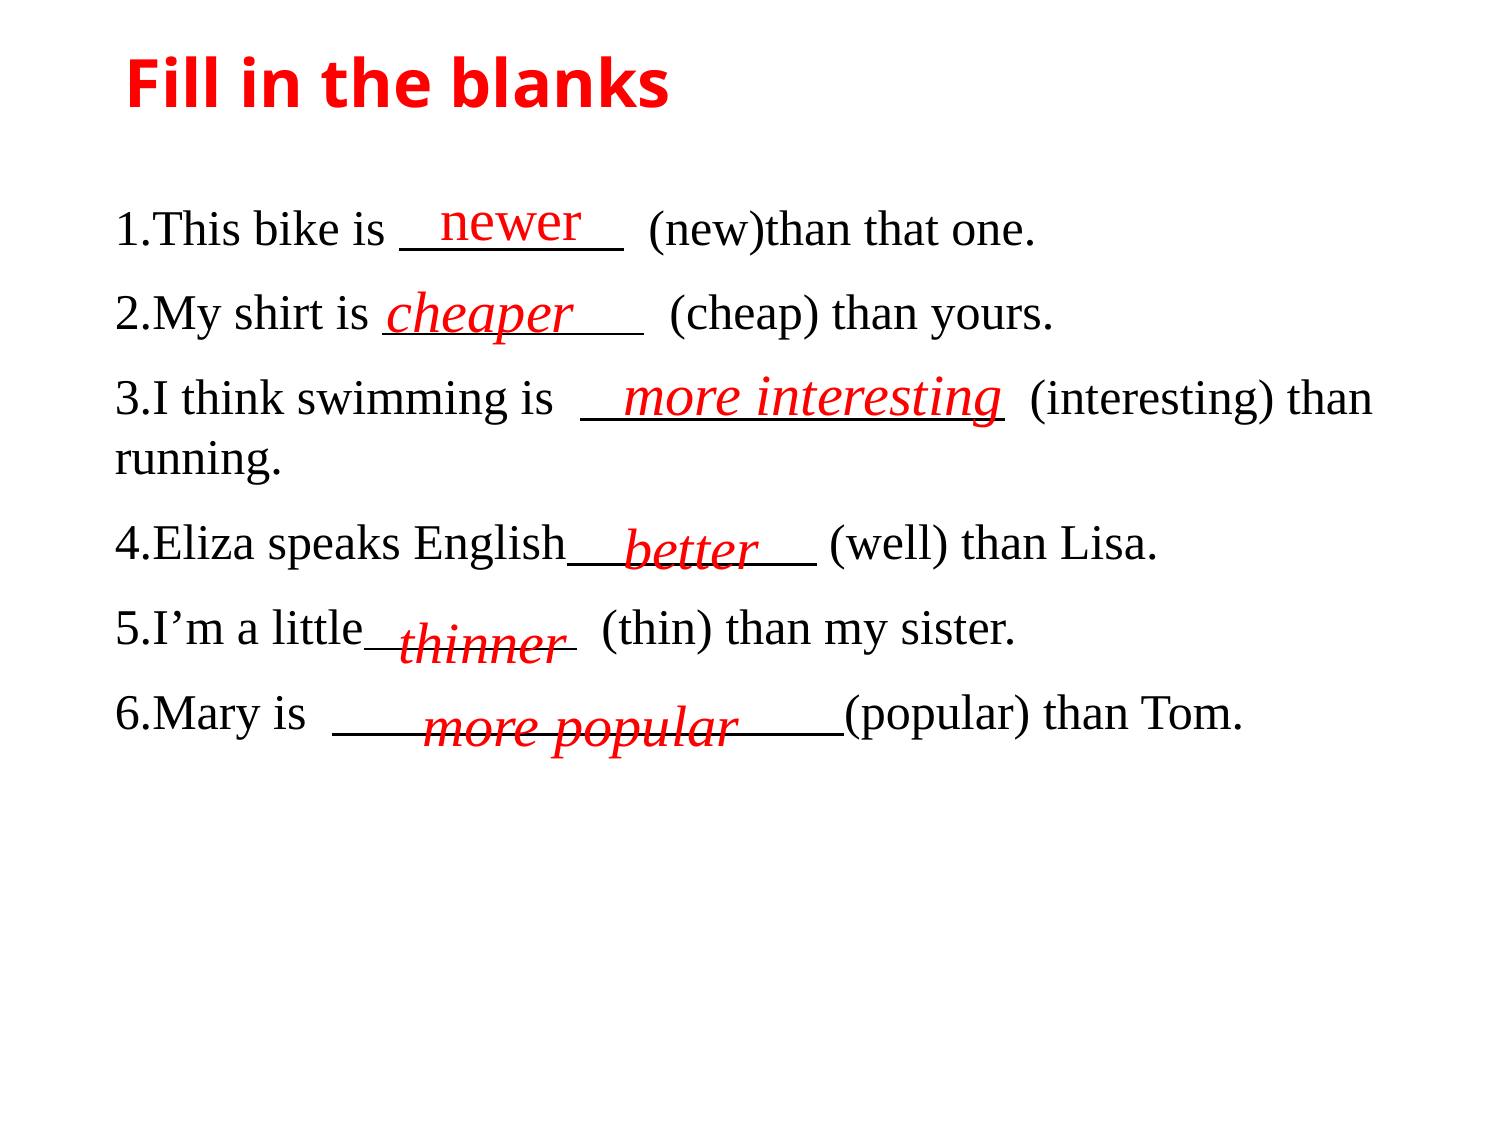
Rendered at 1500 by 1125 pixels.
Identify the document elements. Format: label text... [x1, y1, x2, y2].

text_box better [608, 503, 796, 589]
text_box Fill in the blanks [109, 33, 1034, 128]
text_box cheaper [372, 267, 672, 352]
text_box thinner [383, 597, 584, 683]
text_box more popular [407, 680, 770, 766]
text_box newer [425, 174, 598, 260]
text_box 1.This bike is (new)than that one. 2.My shirt is (cheap) than yours. 3.I think swimming is (interesting) than running. 4.Eliza speaks English (well) than Lisa. 5.I’m a little (thin) than my sister. 6.Mary is (popular) than Tom. [99, 187, 1500, 748]
text_box more interesting [596, 350, 1034, 435]
